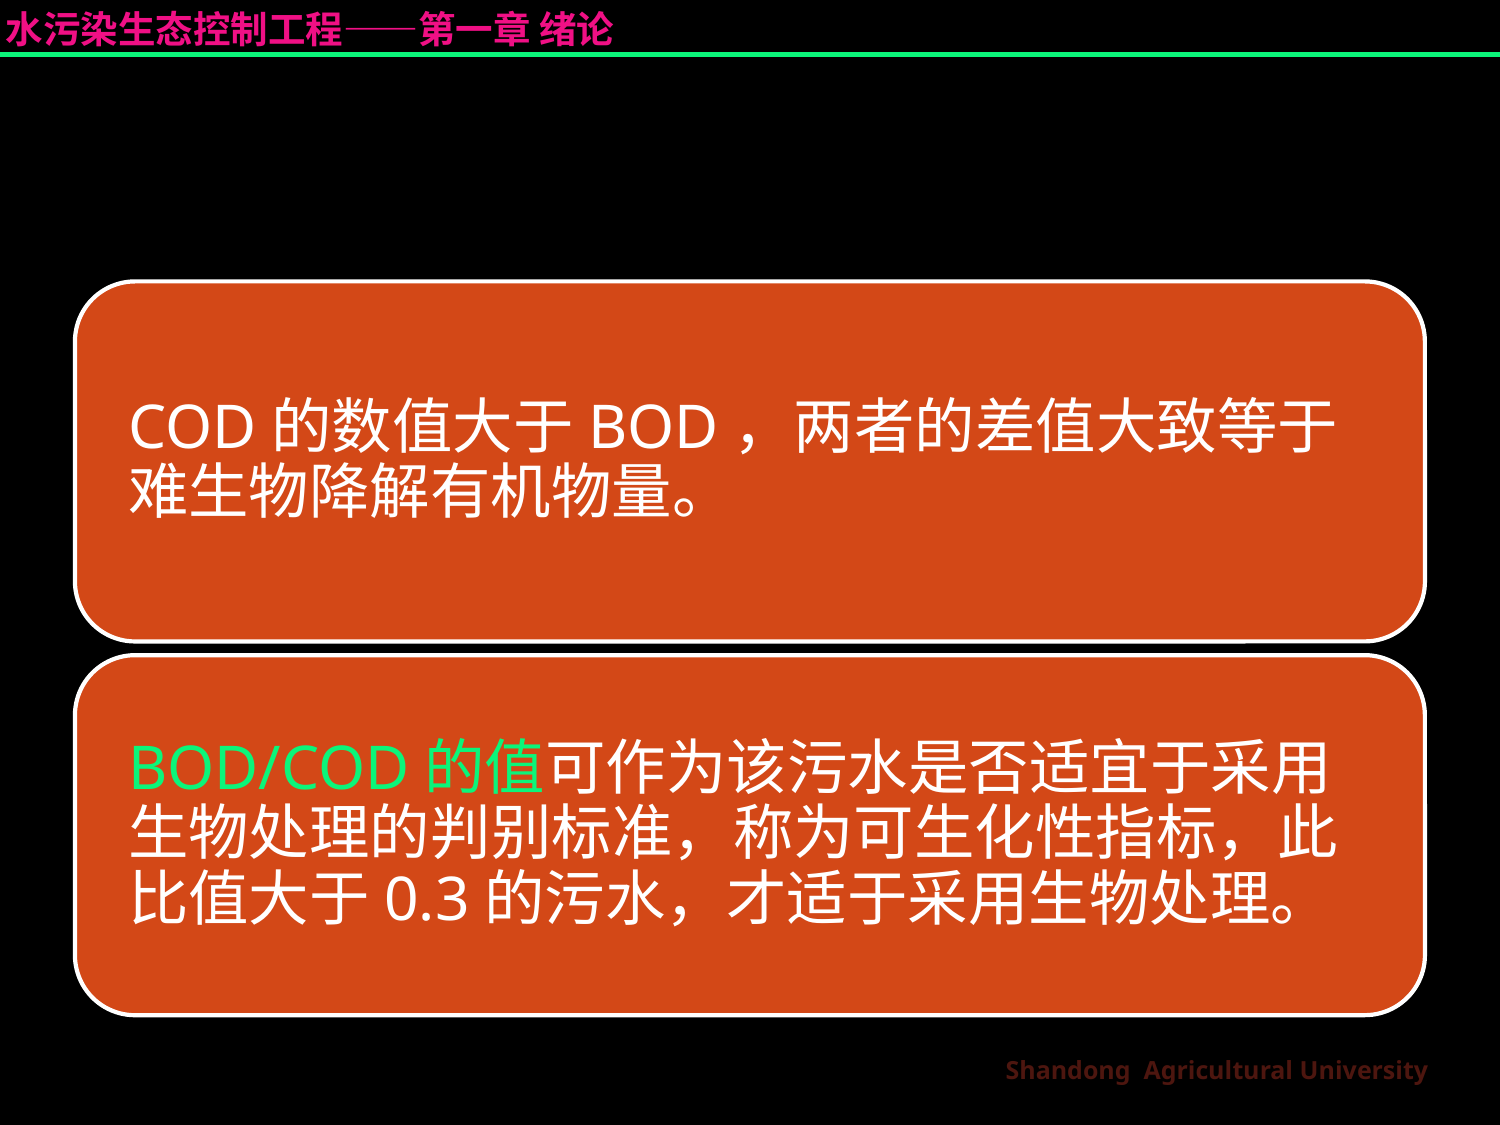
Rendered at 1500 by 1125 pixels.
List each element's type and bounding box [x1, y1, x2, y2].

list [74, 276, 1426, 1020]
